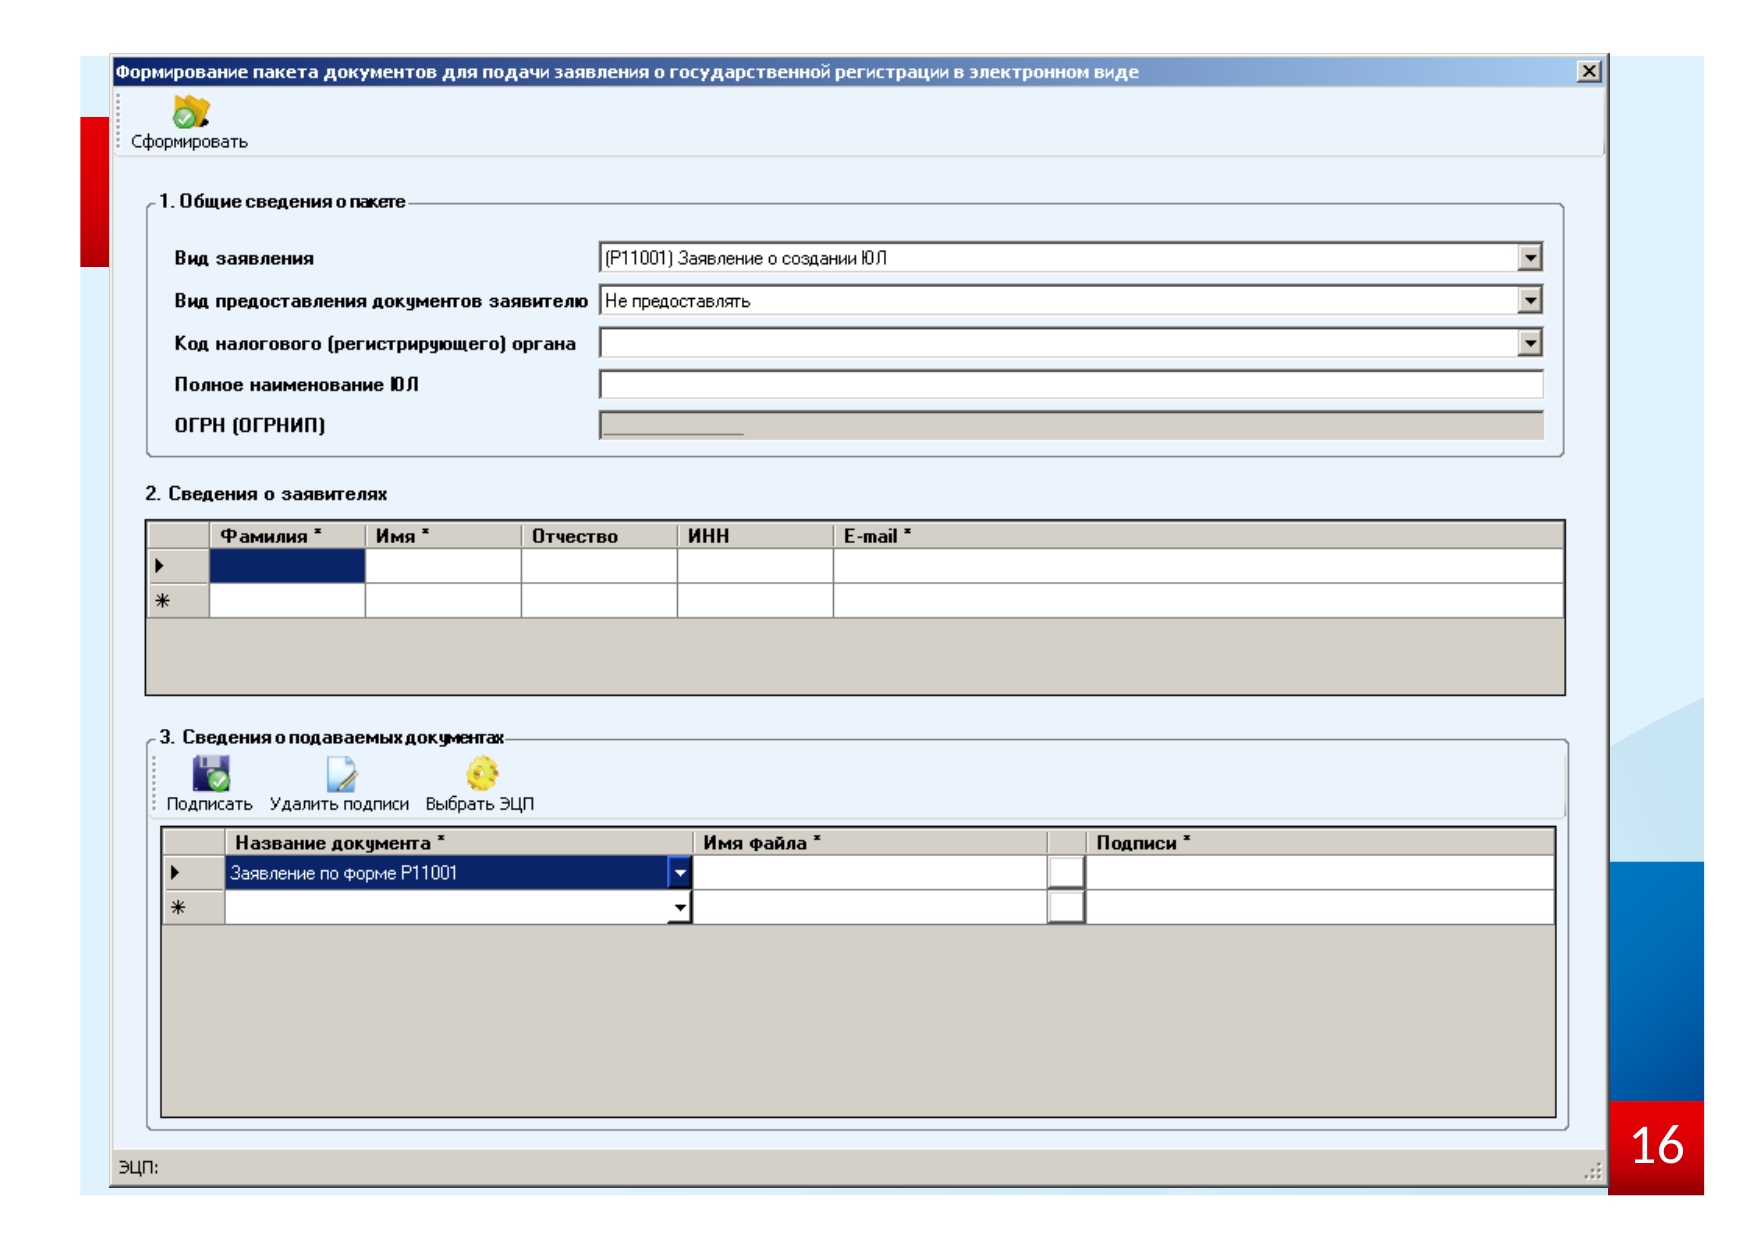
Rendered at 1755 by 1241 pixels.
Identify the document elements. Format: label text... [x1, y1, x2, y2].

slide_number 16 [1596, 1092, 1717, 1208]
picture [0, 0, 1754, 1240]
